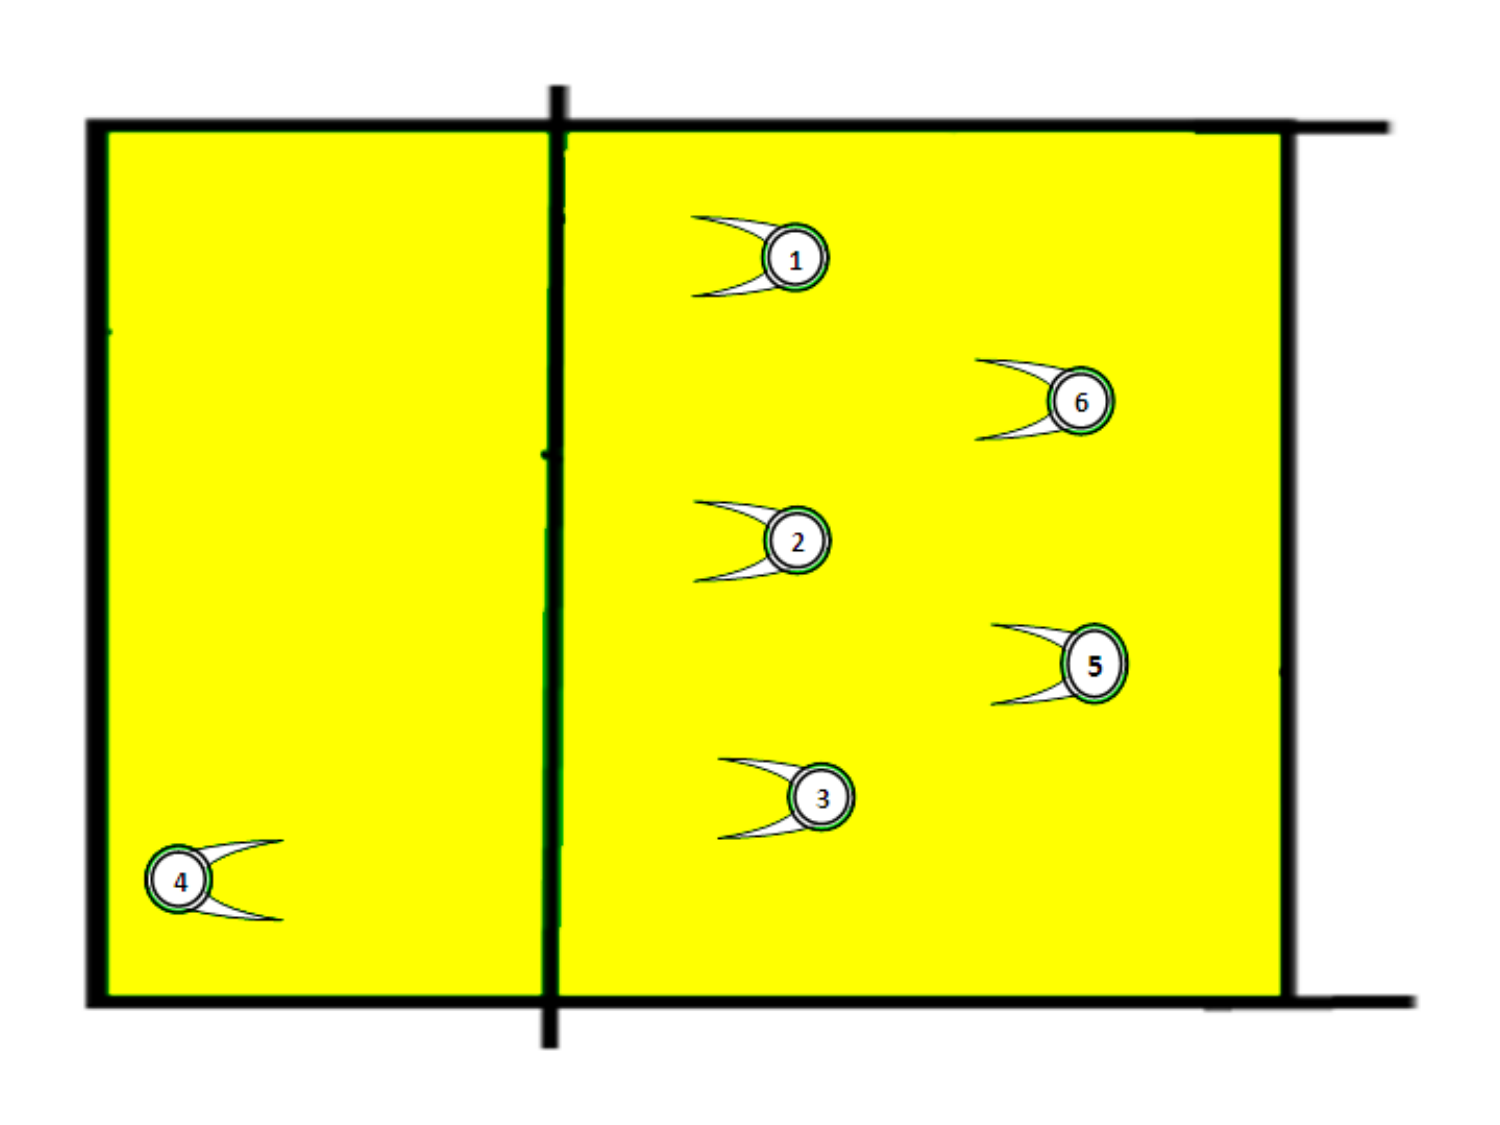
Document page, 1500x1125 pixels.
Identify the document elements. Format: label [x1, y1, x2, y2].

picture [28, 43, 1472, 1082]
